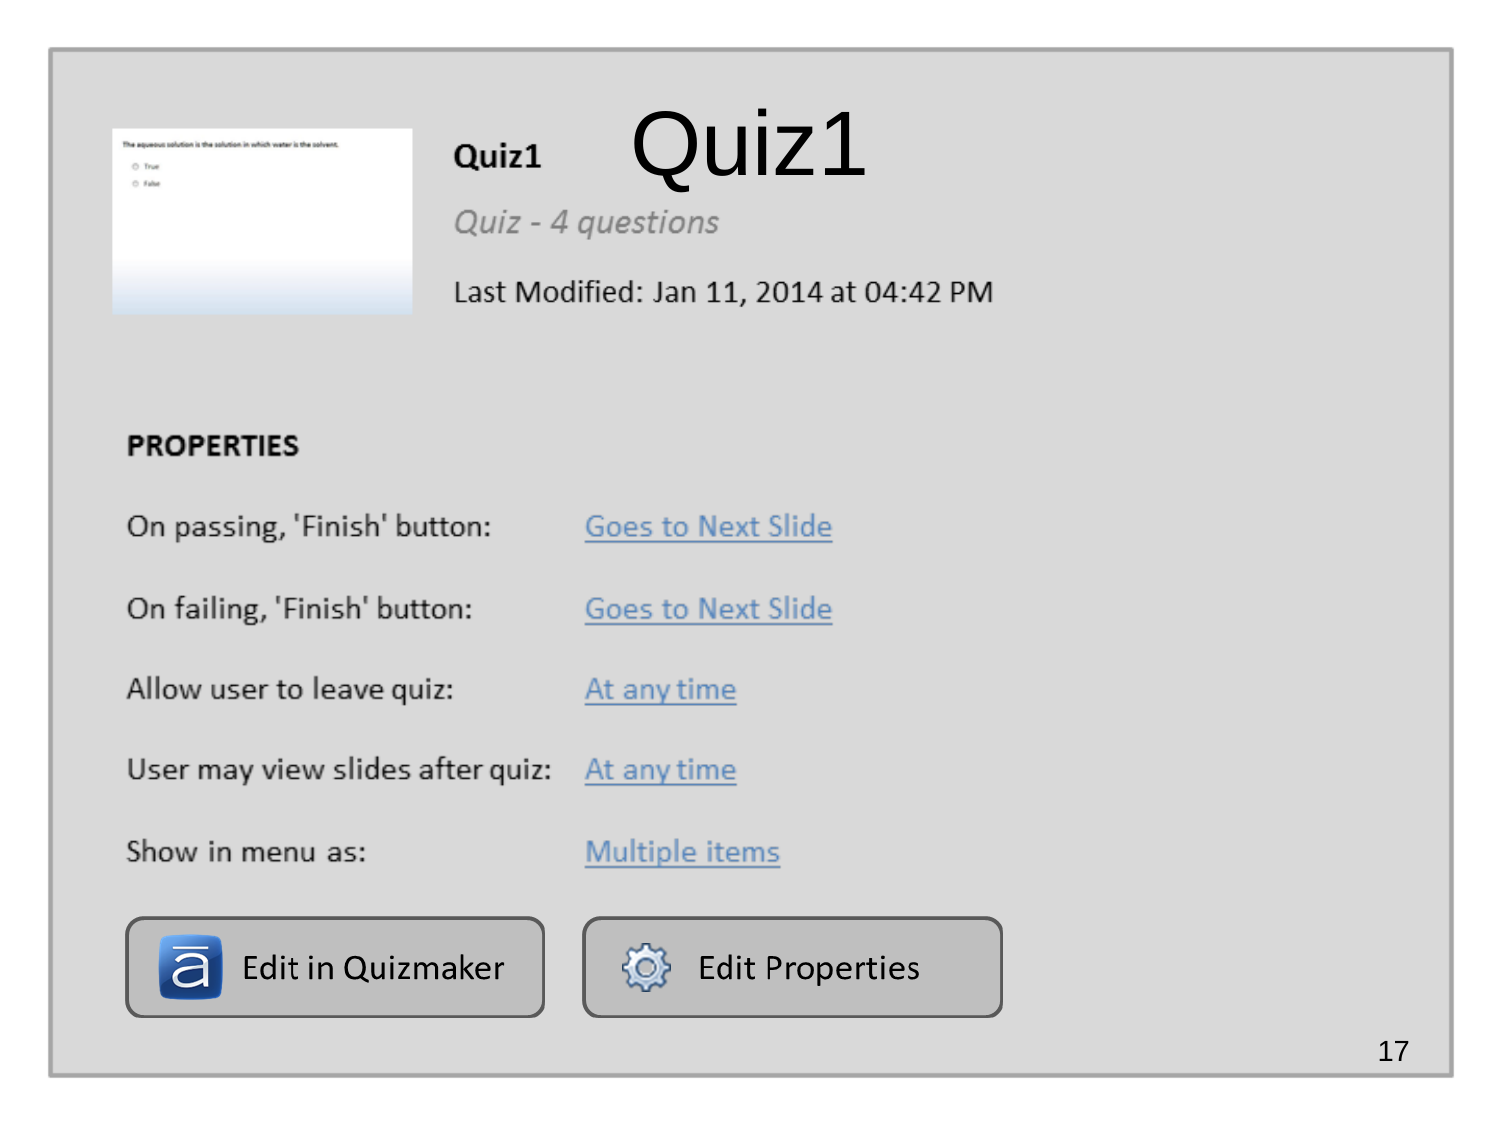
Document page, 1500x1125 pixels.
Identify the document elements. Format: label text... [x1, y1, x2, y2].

picture [0, 0, 1500, 1125]
title Quiz1 [75, 45, 1425, 233]
slide_number 17 [1074, 1024, 1426, 1103]
